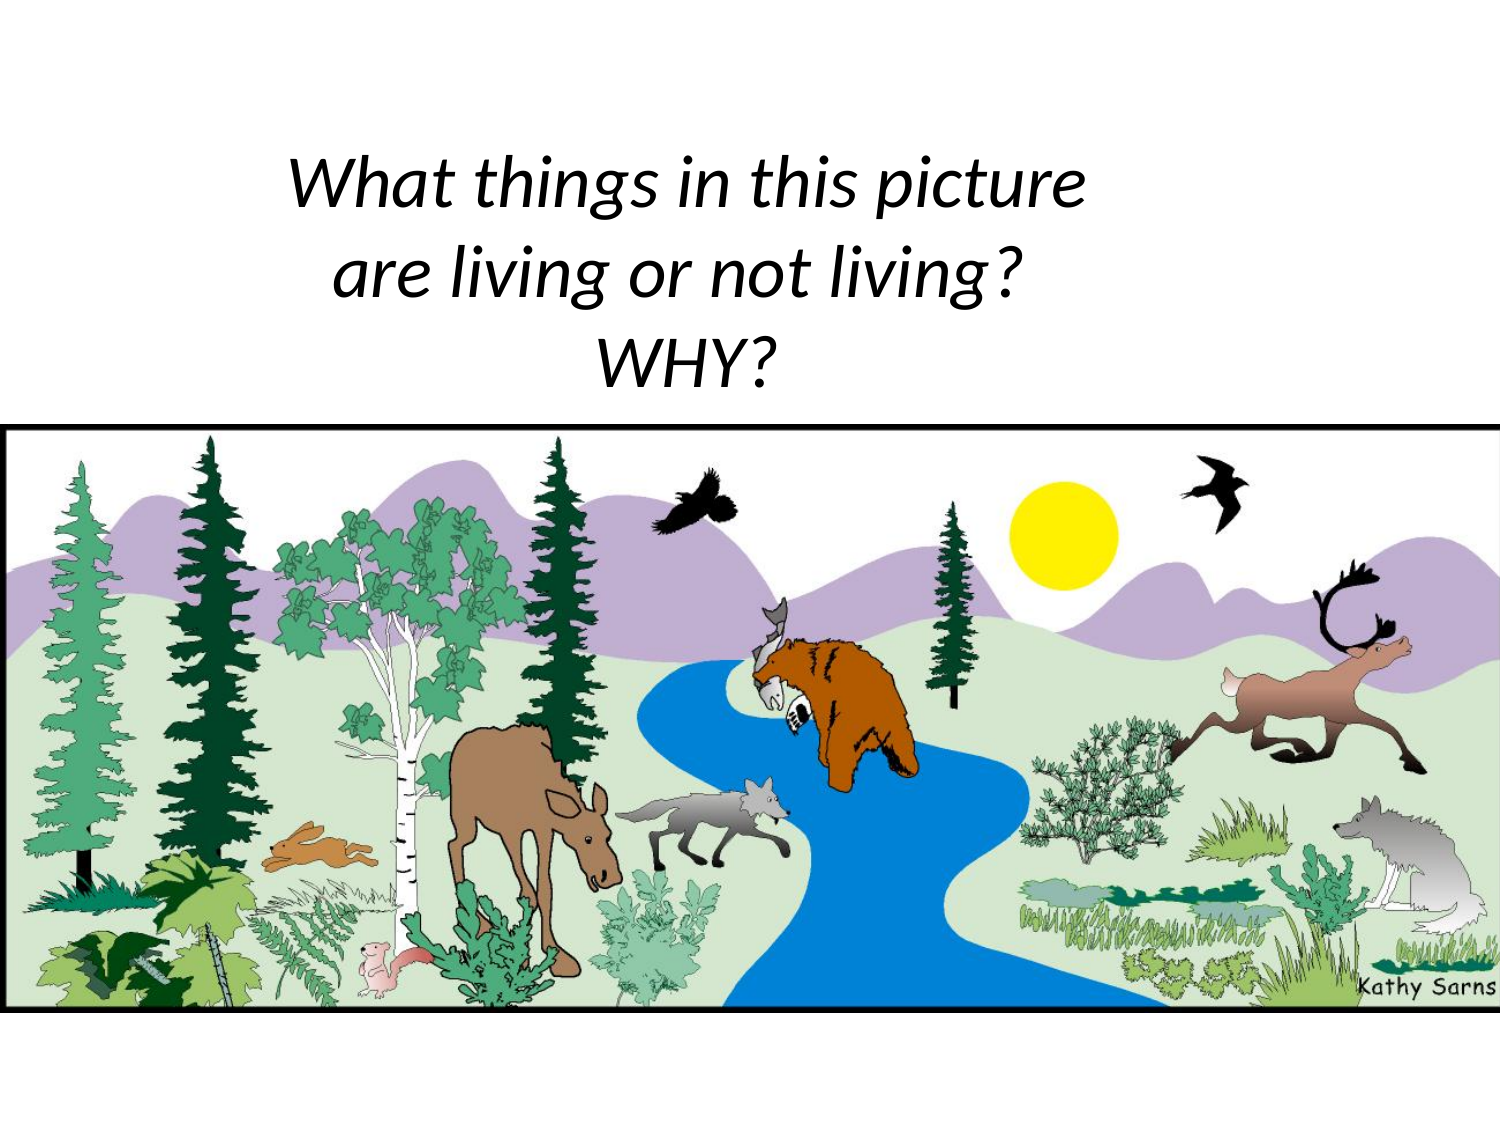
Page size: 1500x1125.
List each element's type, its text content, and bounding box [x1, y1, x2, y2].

picture [0, 424, 1500, 1013]
text_box What things in this picture are living or not living? WHY? [237, 124, 1138, 410]
